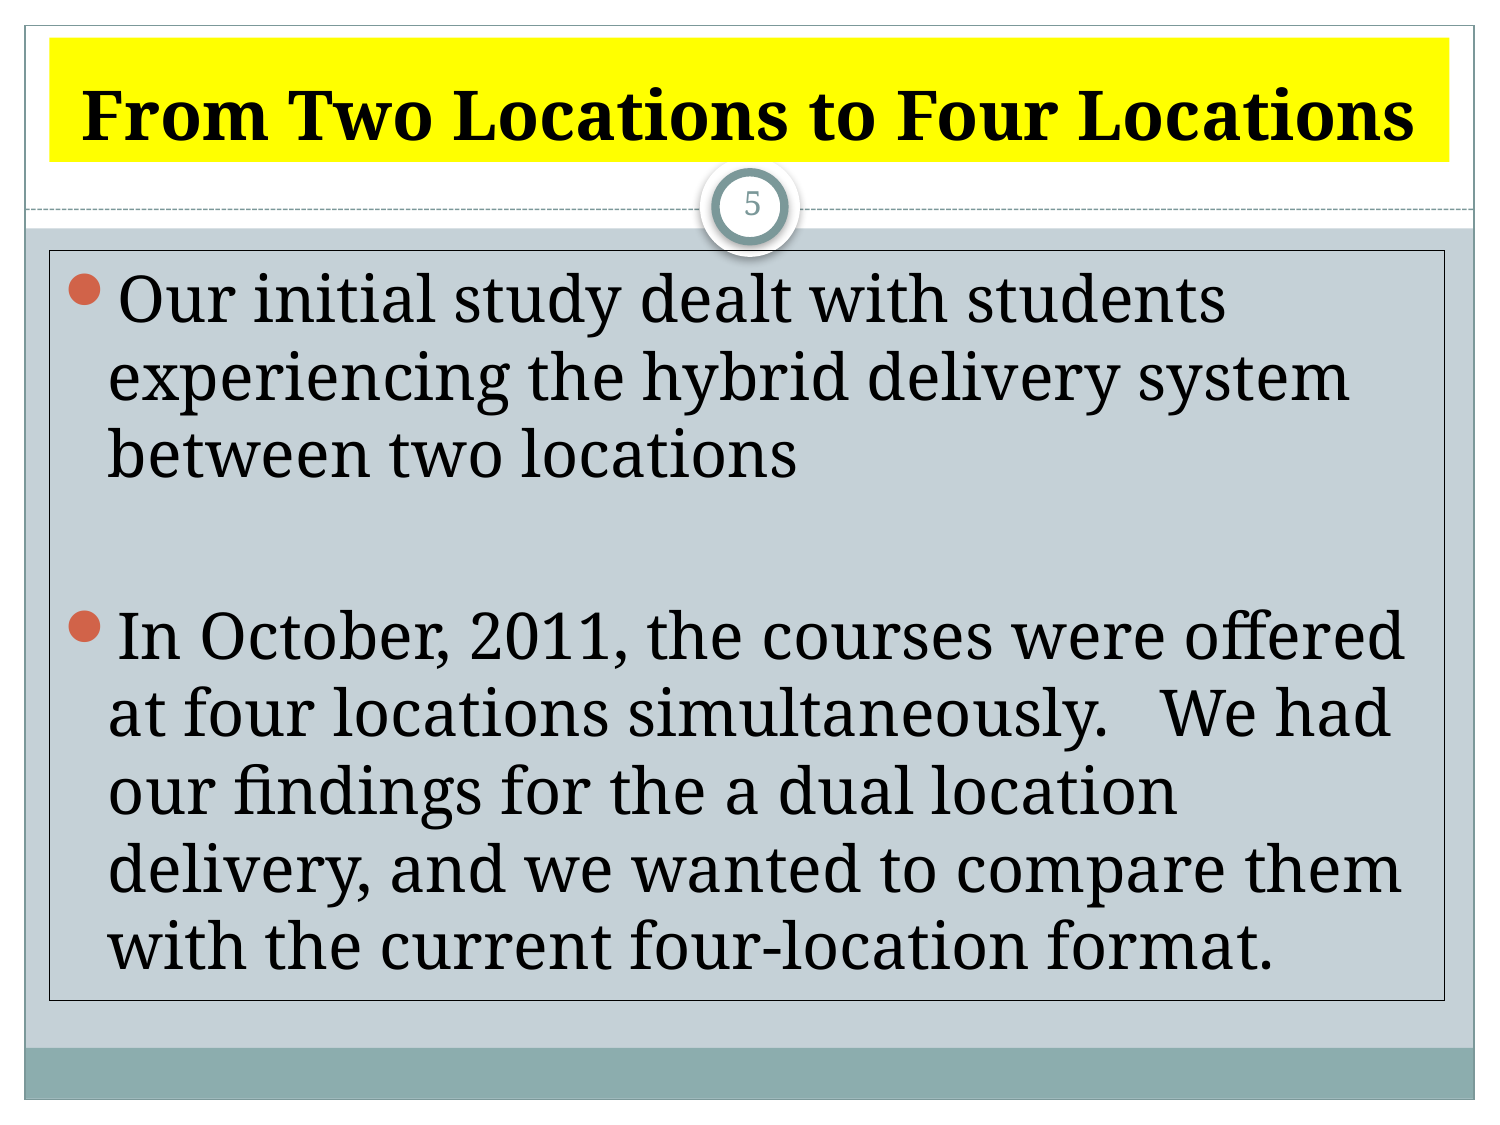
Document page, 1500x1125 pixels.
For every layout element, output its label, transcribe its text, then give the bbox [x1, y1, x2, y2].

title From Two Locations to Four Locations [49, 37, 1450, 162]
list Our initial study dealt with students experiencing the hybrid delivery system between two locations In October, 2011, the courses were offered at four locations simultaneously. We had our findings for the a dual location delivery, and we wanted to compare them with the current four-location format. [49, 250, 1445, 1001]
slide_number 5 [715, 168, 791, 241]
